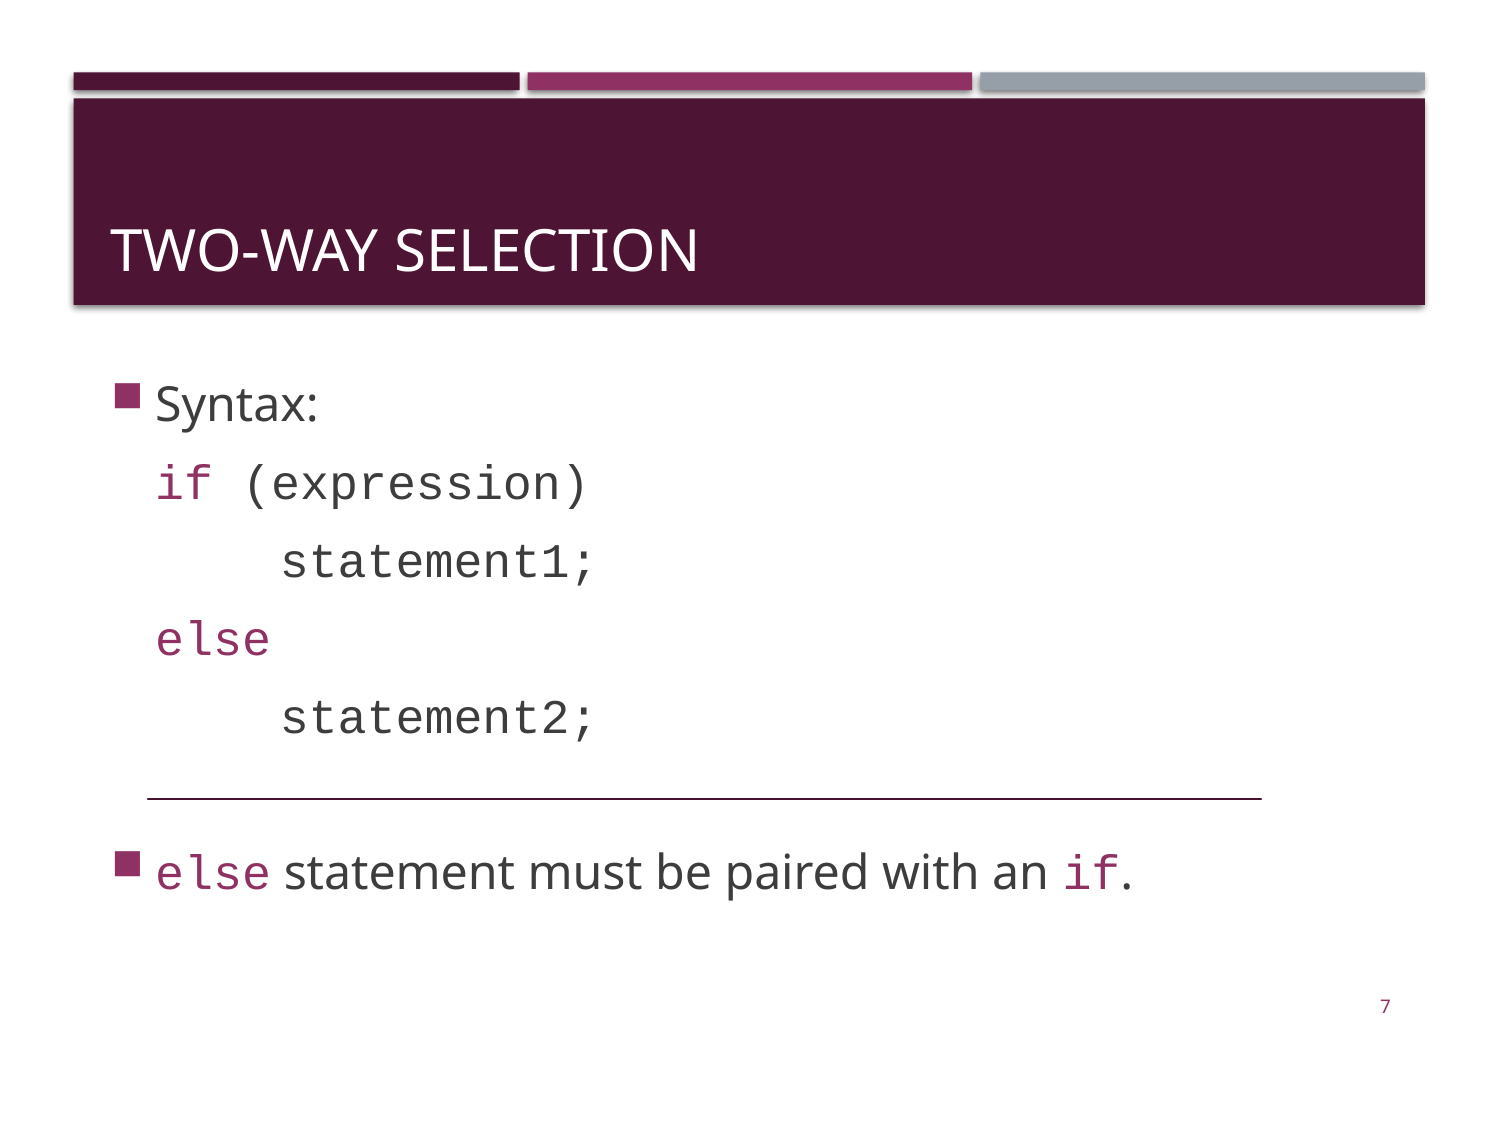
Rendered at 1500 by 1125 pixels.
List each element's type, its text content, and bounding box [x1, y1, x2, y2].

title Two-Way Selection [95, 112, 1406, 291]
list Syntax: if (expression) statement1; else statement2; else statement must be paired with an if. [95, 365, 1406, 962]
slide_number 7 [1279, 977, 1406, 1037]
